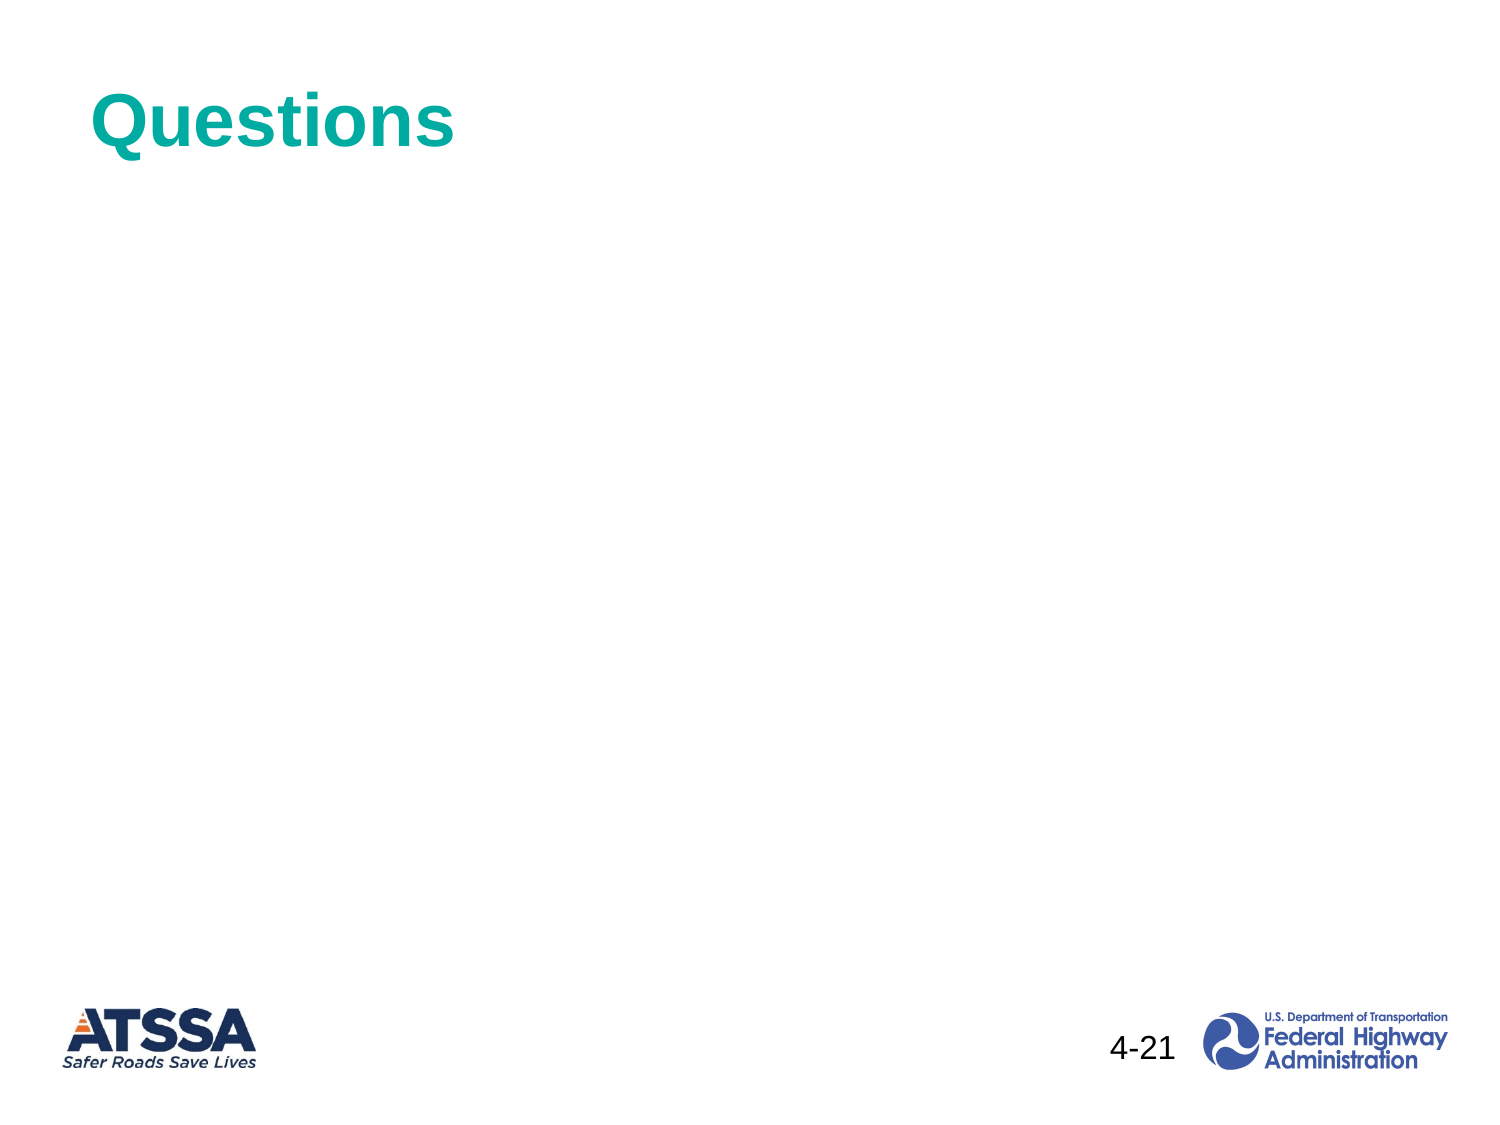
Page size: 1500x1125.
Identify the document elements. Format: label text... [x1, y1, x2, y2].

picture [1200, 1008, 1450, 1072]
picture [62, 1008, 256, 1068]
title Questions [75, 0, 1425, 233]
